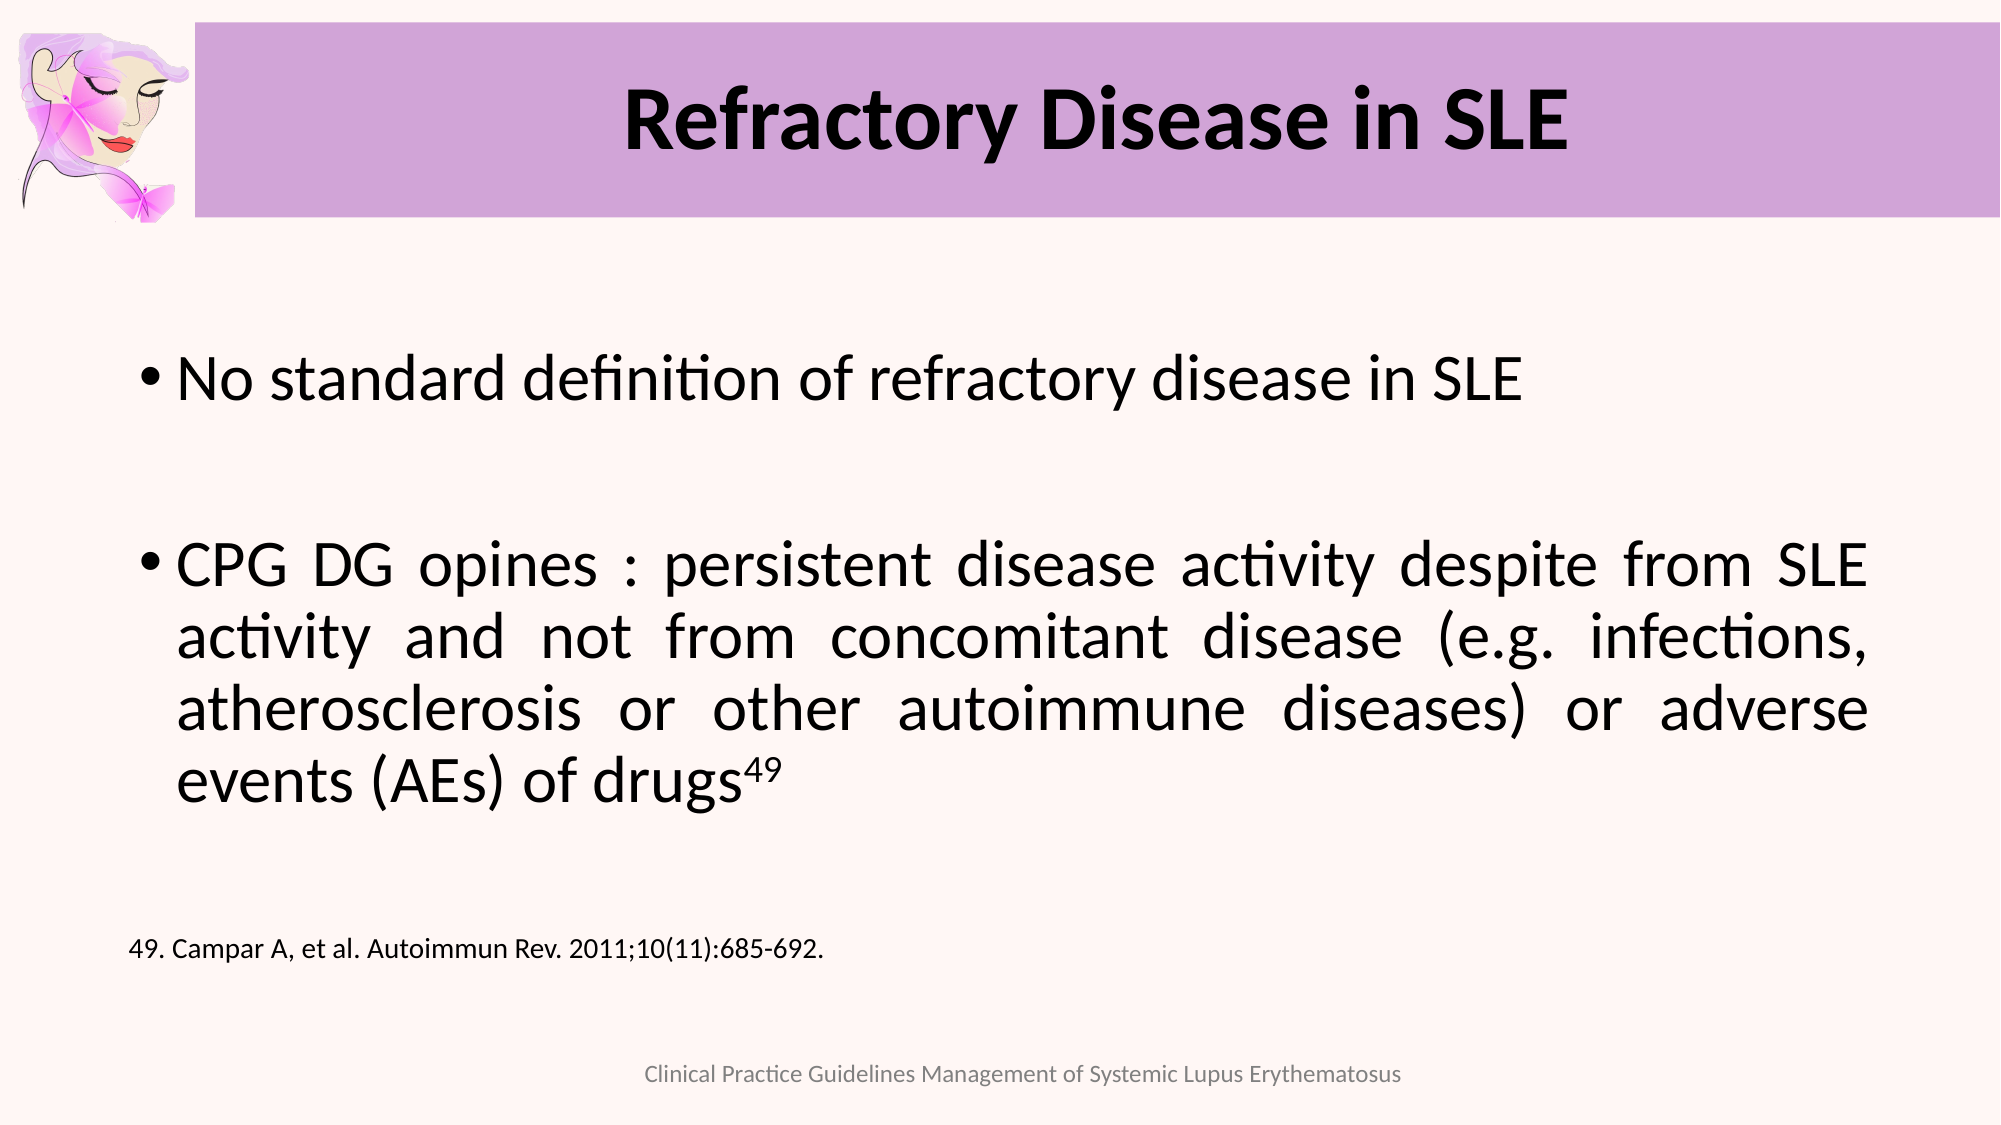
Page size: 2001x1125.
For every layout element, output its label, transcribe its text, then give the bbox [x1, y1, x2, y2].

title Refractory Disease in SLE [195, 22, 2000, 218]
picture [0, 10, 210, 248]
text_box 49. Campar A, et al. Autoimmun Rev. 2011;10(11):685-692. [113, 925, 1877, 1031]
list No standard definition of refractory disease in SLE CPG DG opines : persistent disease activity despite from SLE activity and not from concomitant disease (e.g. infections, atherosclerosis or other autoimmune diseases) or adverse events (AEs) of drugs49 [123, 335, 1887, 1014]
